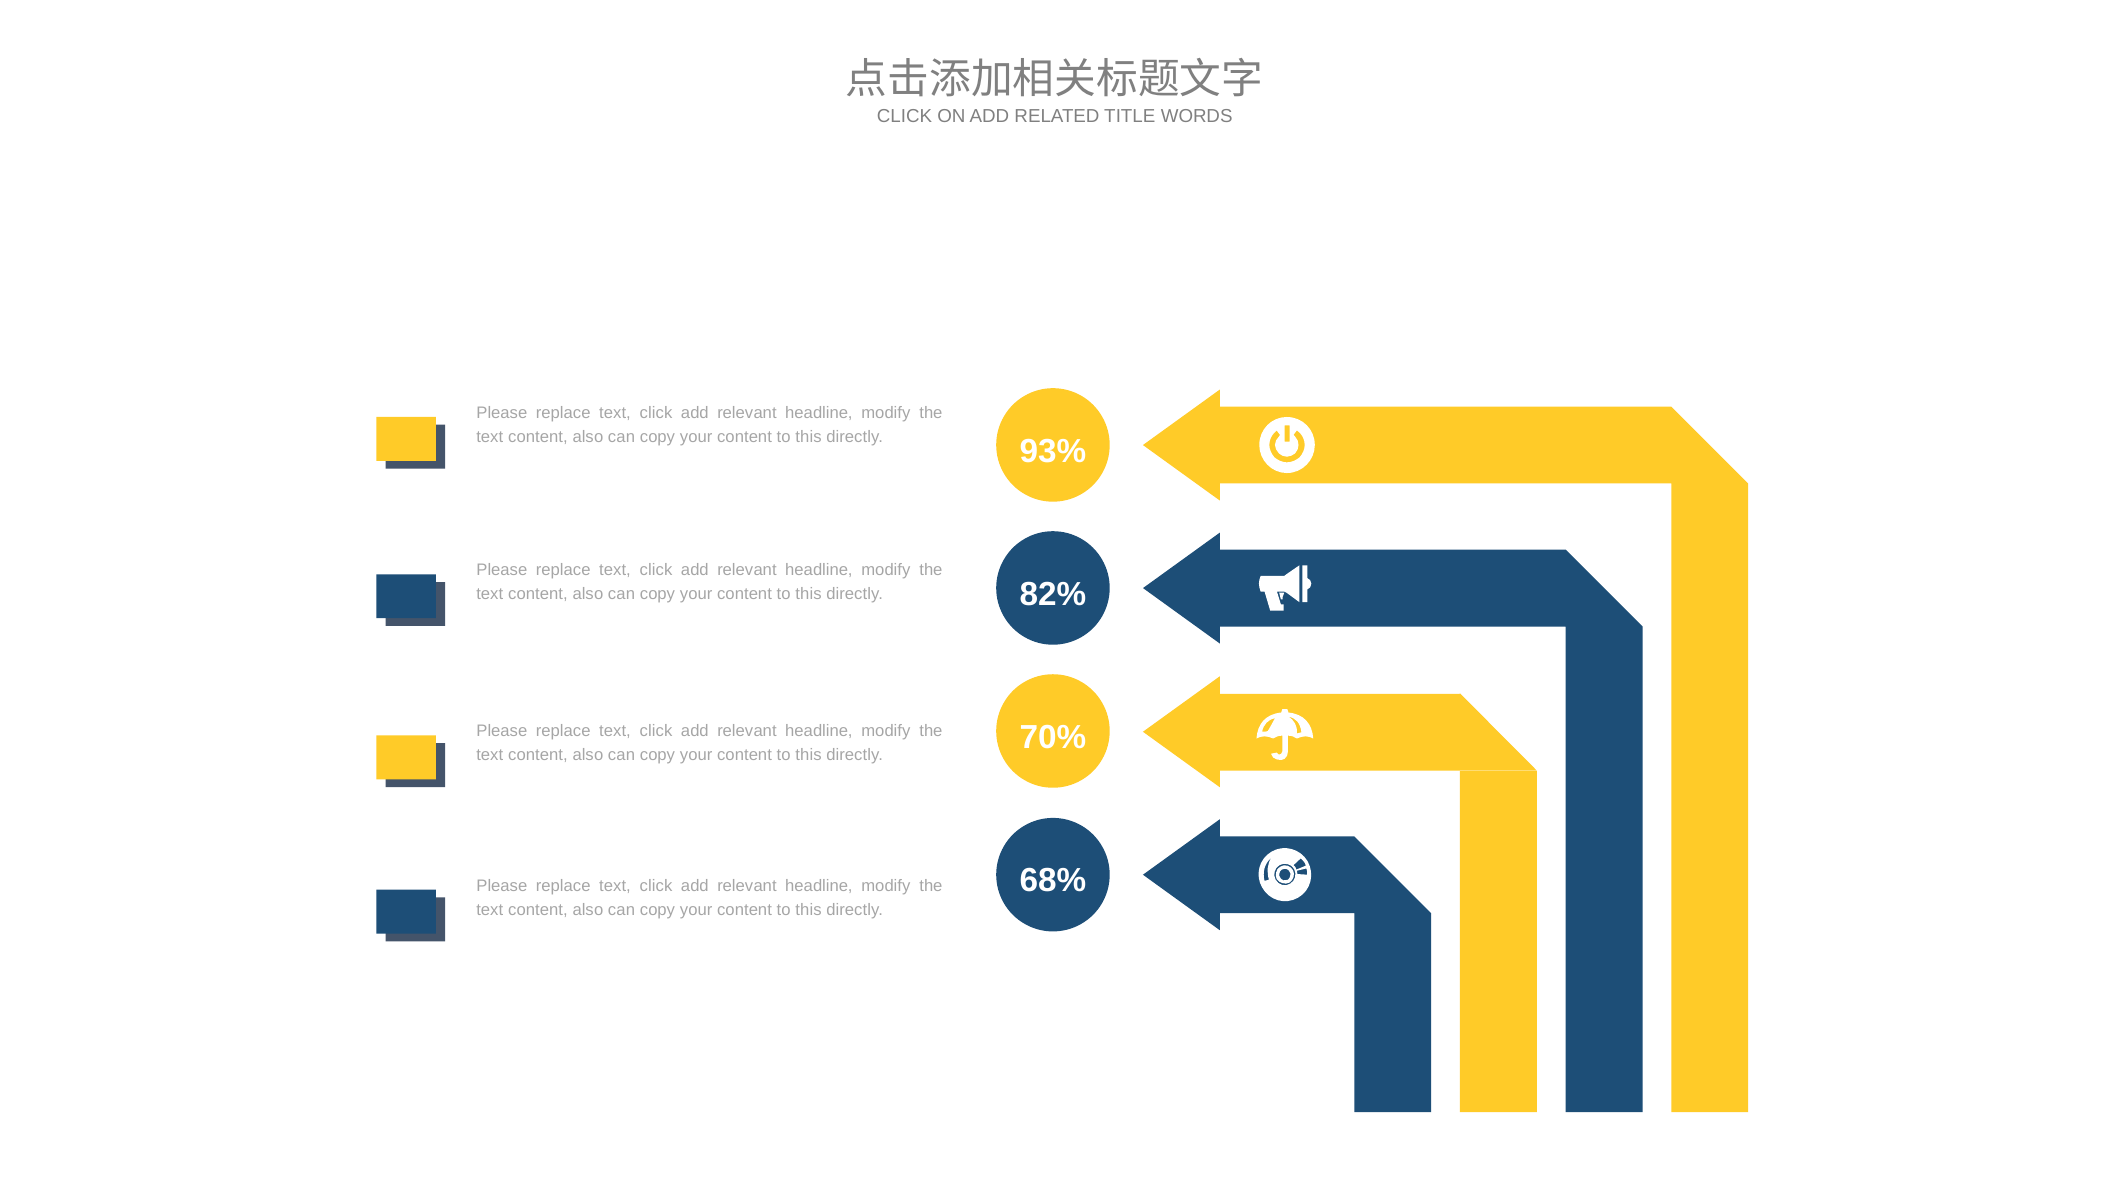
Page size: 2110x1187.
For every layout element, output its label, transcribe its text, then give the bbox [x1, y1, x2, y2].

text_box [1142, 819, 1432, 1112]
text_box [1142, 389, 1749, 1112]
text_box CLICK ON ADD RELATED TITLE WORDS [852, 95, 1257, 130]
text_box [996, 817, 1110, 932]
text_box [376, 416, 446, 469]
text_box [376, 574, 446, 626]
text_box Please replace text, click add relevant headline, modify the text content, also can copy your content to this directly. [461, 390, 959, 453]
text_box 点击添加相关标题文字 [803, 44, 1307, 107]
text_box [996, 674, 1110, 788]
text_box Please replace text, click add relevant headline, modify the text content, also can copy your content to this directly. [461, 547, 959, 611]
text_box Please replace text, click add relevant headline, modify the text content, also can copy your content to this directly. [461, 708, 959, 772]
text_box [996, 388, 1110, 502]
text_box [376, 889, 446, 942]
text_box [376, 735, 446, 788]
text_box Please replace text, click add relevant headline, modify the text content, also can copy your content to this directly. [461, 863, 959, 926]
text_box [996, 531, 1110, 645]
